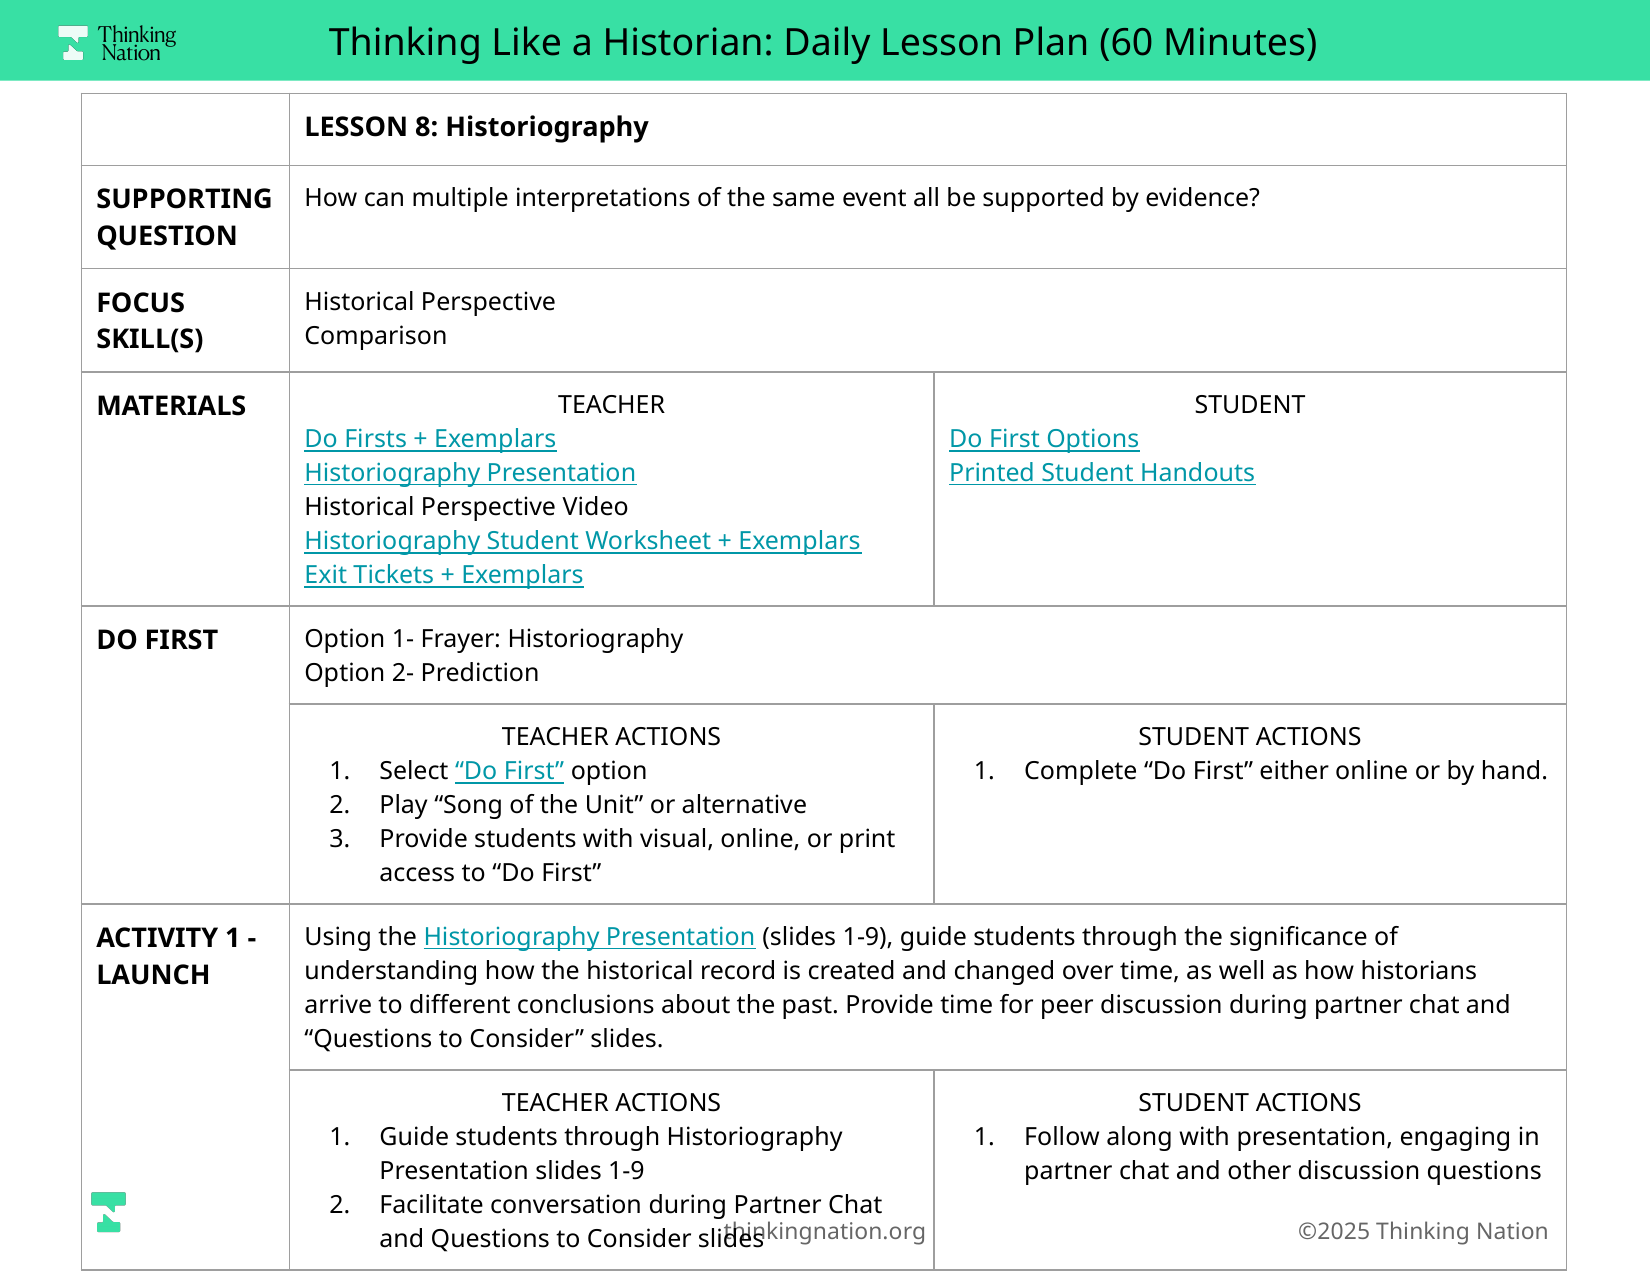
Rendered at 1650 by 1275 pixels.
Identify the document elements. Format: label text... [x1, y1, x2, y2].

table_cell STUDENT Do First Options Printed Student Handouts [935, 373, 1566, 605]
table_cell Option 1- Frayer: Historiography Option 2- Prediction [290, 607, 1566, 703]
picture [45, 14, 180, 71]
table_cell TEACHER Do Firsts + Exemplars Historiography Presentation Historical Perspective Video Historiography Student Worksheet + Exemplars Exit Tickets + Exemplars [290, 373, 933, 605]
table_header [82, 94, 289, 165]
table_cell Historical Perspective Comparison [290, 269, 1566, 371]
table_cell TEACHER ACTIONS Select “Do First” option Play “Song of the Unit” or alternative Provide students with visual, online, or print access to “Do First” [290, 705, 933, 903]
table_cell FOCUS SKILL(S) [82, 269, 289, 371]
table_cell STUDENT ACTIONS Follow along with presentation, engaging in partner chat and other discussion questions [935, 1071, 1566, 1269]
table_cell TEACHER ACTIONS Guide students through Historiography Presentation slides 1-9 Facilitate conversation during Partner Chat and Questions to Consider slides [290, 1071, 933, 1269]
text_box Thinking Like a Historian: Daily Lesson Plan (60 Minutes) [0, 0, 1650, 81]
table_cell STUDENT ACTIONS Complete “Do First” either online or by hand. [935, 705, 1566, 903]
table_cell SUPPORTING QUESTION [82, 166, 289, 268]
table_cell MATERIALS [82, 373, 289, 605]
picture [80, 1184, 136, 1240]
table_header LESSON 8: Historiography [290, 94, 1566, 165]
table_cell ACTIVITY 1 - LAUNCH [82, 905, 289, 1269]
table_cell How can multiple interpretations of the same event all be supported by evidence? [290, 166, 1566, 268]
table_cell Using the Historiography Presentation (slides 1-9), guide students through the significance of understanding how the historical record is created and changed over time, as well as how historians arrive to different conclusions about the past. Provide time for peer discussion during partner chat and “Questions to Consider” slides. [290, 905, 1566, 1069]
table_cell DO FIRST [82, 607, 289, 903]
